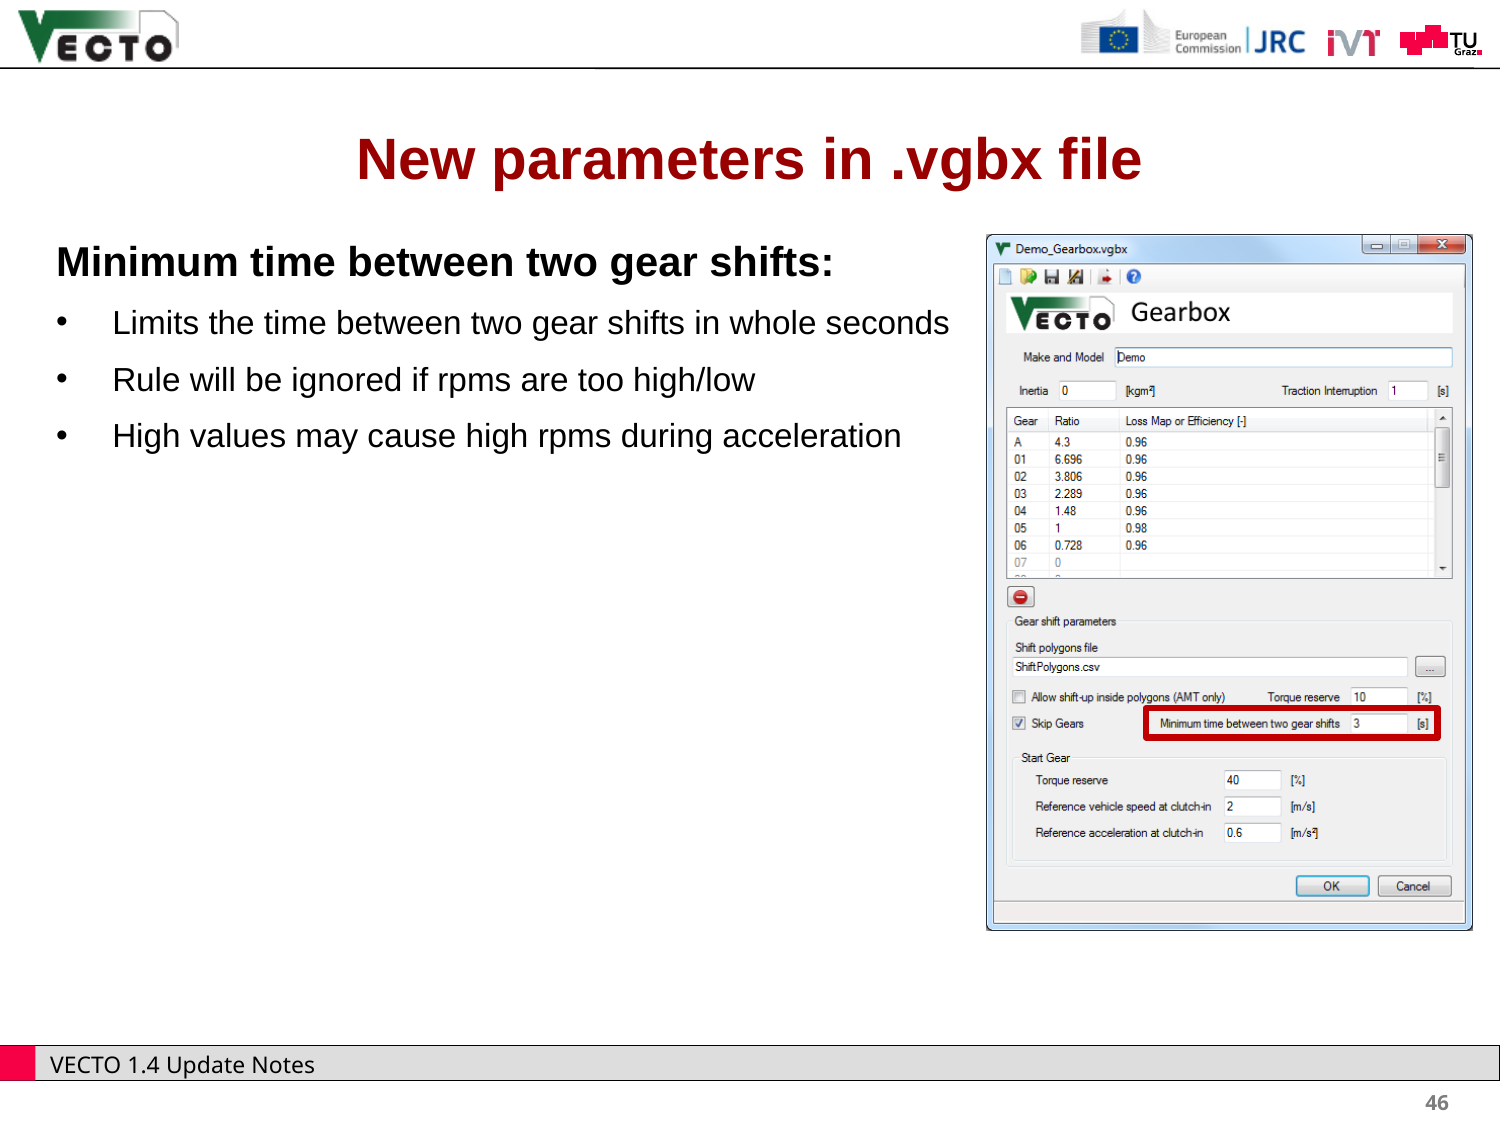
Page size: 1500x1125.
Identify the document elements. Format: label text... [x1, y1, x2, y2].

picture [17, 9, 179, 65]
text_box Minimum time between two gear shifts: Limits the time between two gear shifts in whole seconds Rule will be ignored if rpms are too high/low High values may cause high rpms during acceleration [41, 227, 975, 576]
picture [985, 234, 1473, 931]
title New parameters in .vgbx file [0, 127, 1500, 185]
picture [1328, 30, 1380, 56]
picture [1080, 7, 1306, 54]
